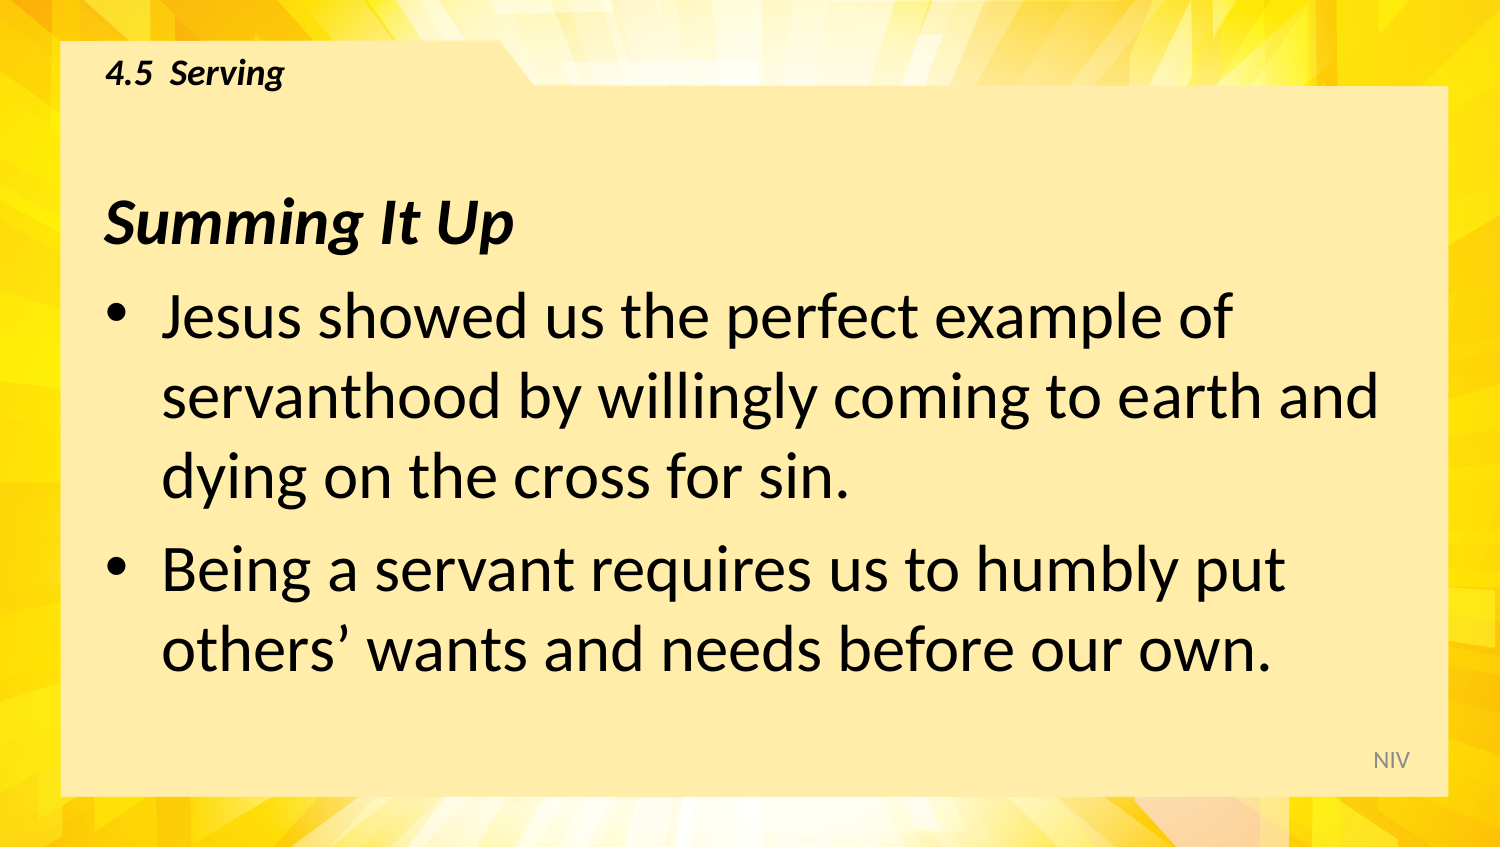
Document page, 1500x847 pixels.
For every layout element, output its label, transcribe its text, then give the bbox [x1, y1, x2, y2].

footer NIV [950, 736, 1425, 782]
title 4.5 Serving [89, 33, 1420, 108]
list Summing It Up Jesus showed us the perfect example of servanthood by willingly coming to earth and dying on the cross for sin. Being a servant requires us to humbly put others’ wants and needs before our own. [89, 141, 1403, 722]
picture [0, 0, 1500, 847]
